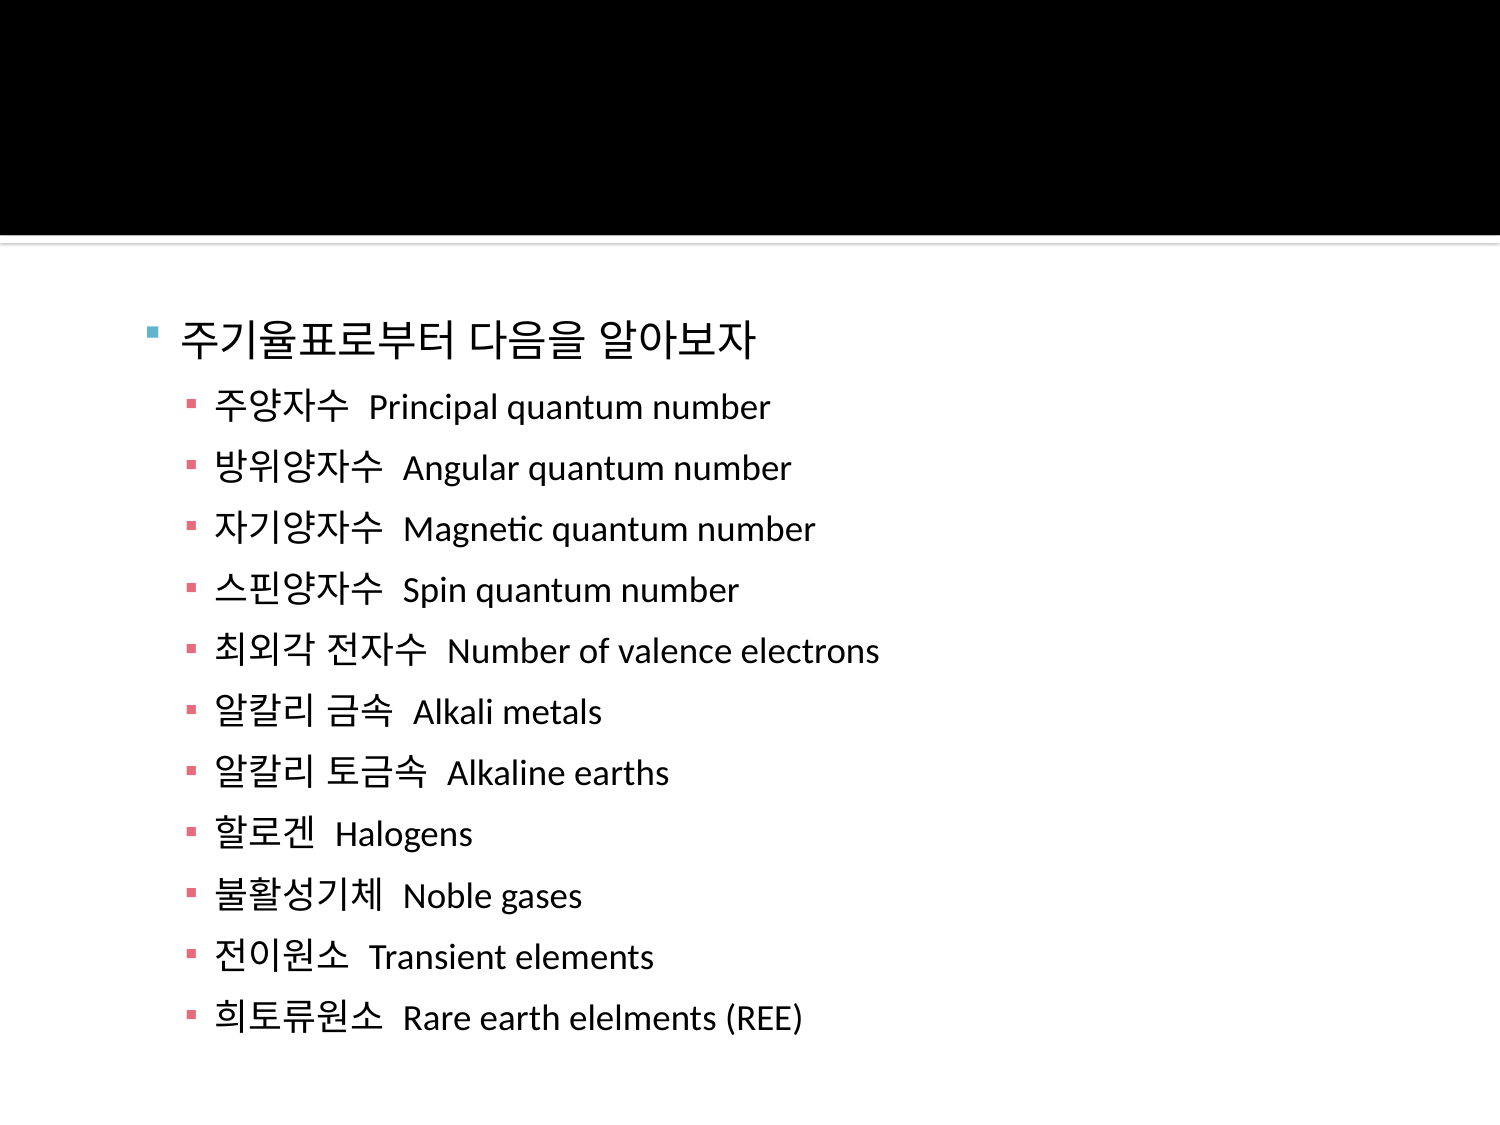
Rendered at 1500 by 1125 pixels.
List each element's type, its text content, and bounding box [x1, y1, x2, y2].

list 주기율표로부터 다음을 알아보자 주양자수 Principal quantum number 방위양자수 Angular quantum number 자기양자수 Magnetic quantum number 스핀양자수 Spin quantum number 최외각 전자수 Number of valence electrons 알칼리 금속 Alkali metals 알칼리 토금속 Alkaline earths 할로겐 Halogens 불활성기체 Noble gases 전이원소 Transient elements 희토류원소 Rare earth elelments (REE) [75, 291, 1425, 1050]
